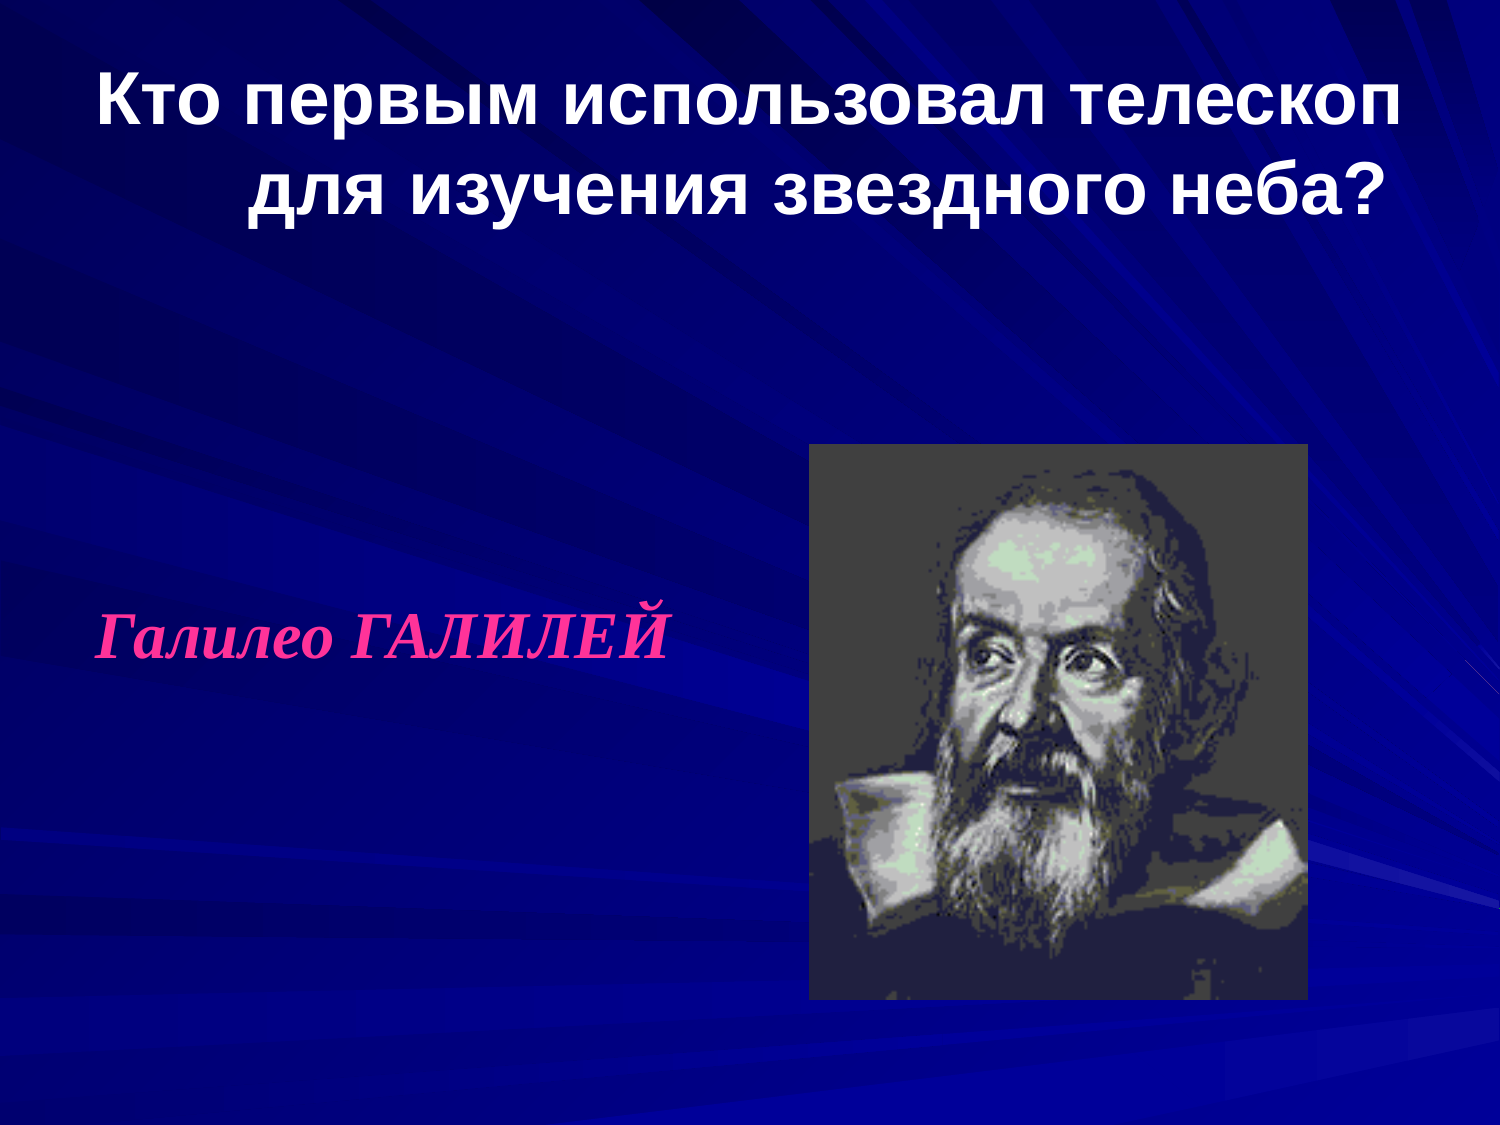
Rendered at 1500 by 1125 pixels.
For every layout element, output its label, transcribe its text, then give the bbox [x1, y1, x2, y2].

text_box Галилео ГАЛИЛЕЙ [80, 562, 687, 680]
title Кто первым использовал телескоп для изучения звездного неба? [74, 45, 1426, 234]
picture [808, 444, 1309, 1000]
